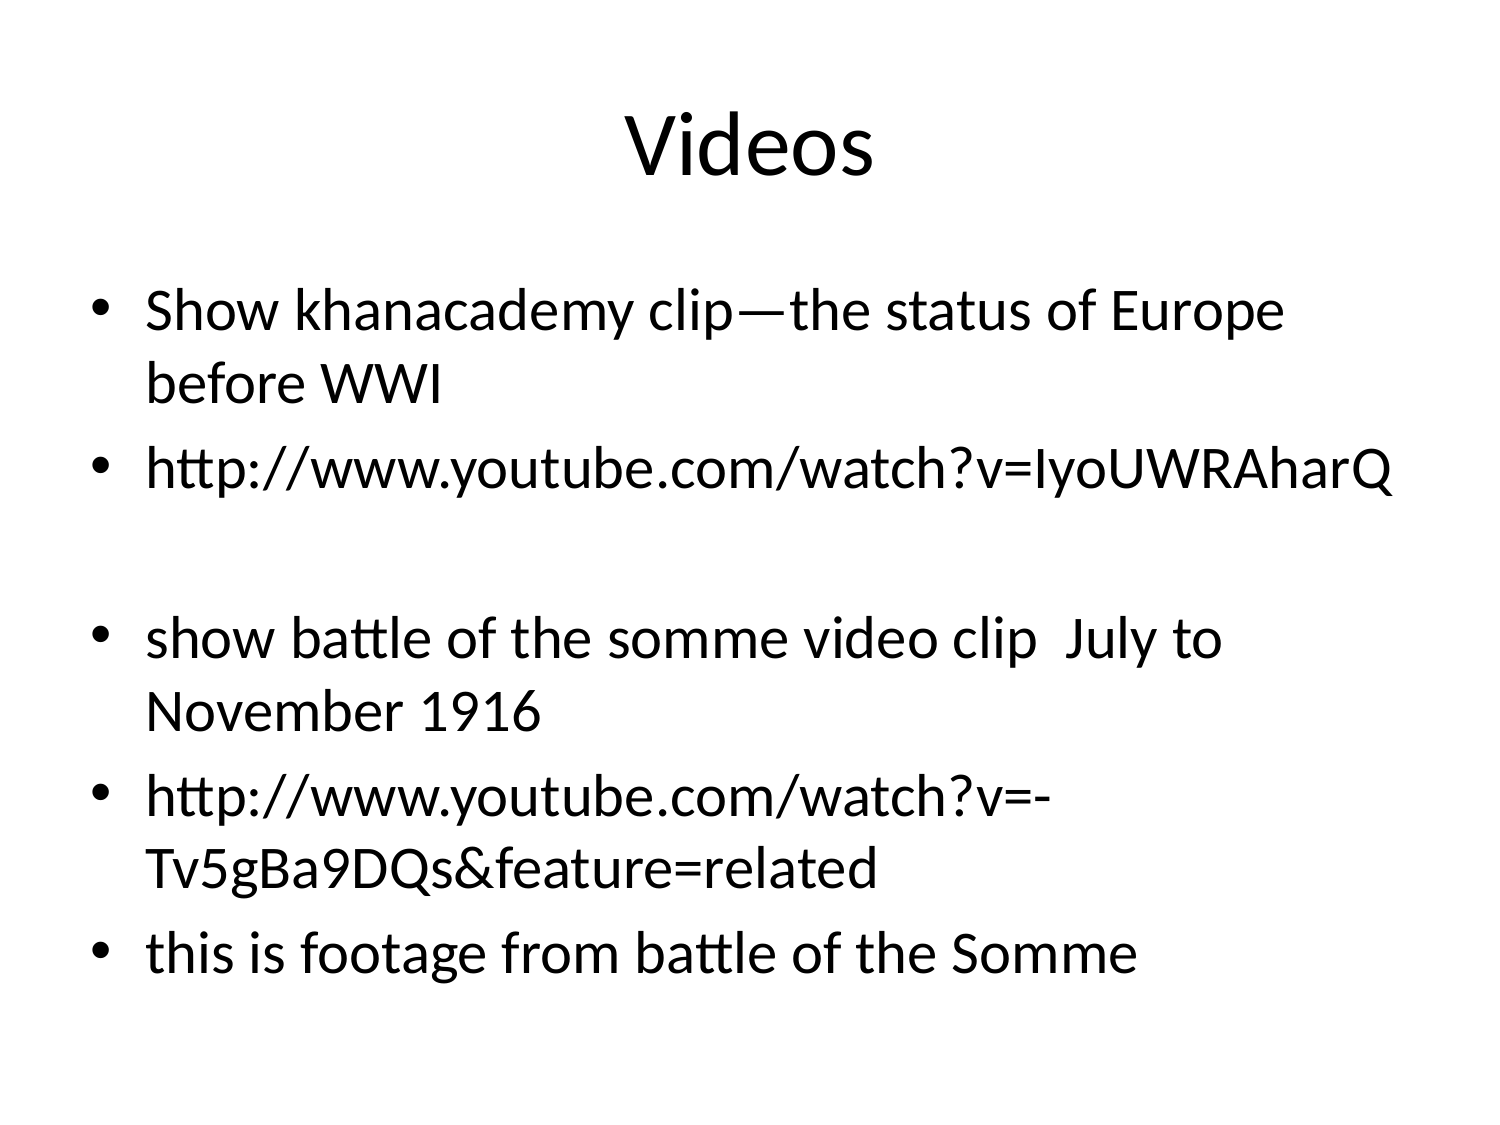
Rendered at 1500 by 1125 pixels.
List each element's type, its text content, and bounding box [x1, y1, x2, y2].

title Videos [75, 45, 1425, 233]
list Show khanacademy clip—the status of Europe before WWI http://www.youtube.com/watch?v=IyoUWRAharQ show battle of the somme video clip July to November 1916 http://www.youtube.com/watch?v=-Tv5gBa9DQs&feature=related this is footage from battle of the Somme [75, 262, 1425, 1005]
